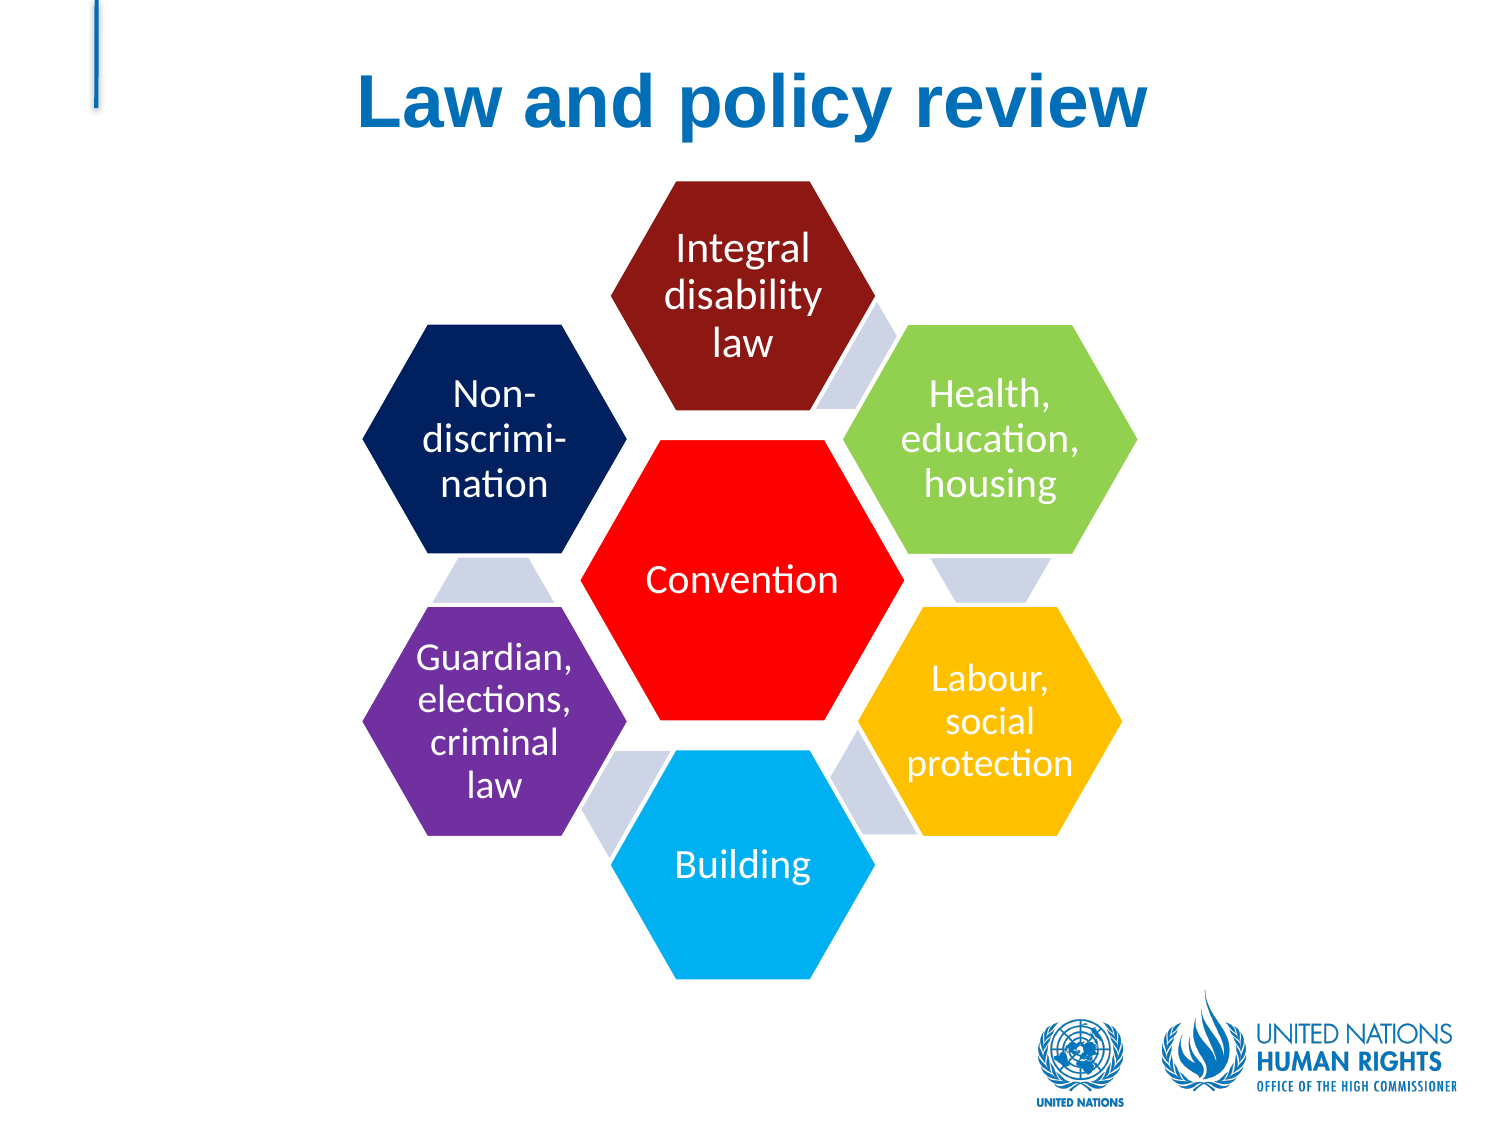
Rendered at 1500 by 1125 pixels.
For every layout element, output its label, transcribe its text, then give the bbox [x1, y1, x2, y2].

picture [1037, 990, 1457, 1107]
title Law and policy review [68, 45, 1437, 223]
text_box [249, 179, 1251, 982]
text_box [68, 223, 1437, 1008]
